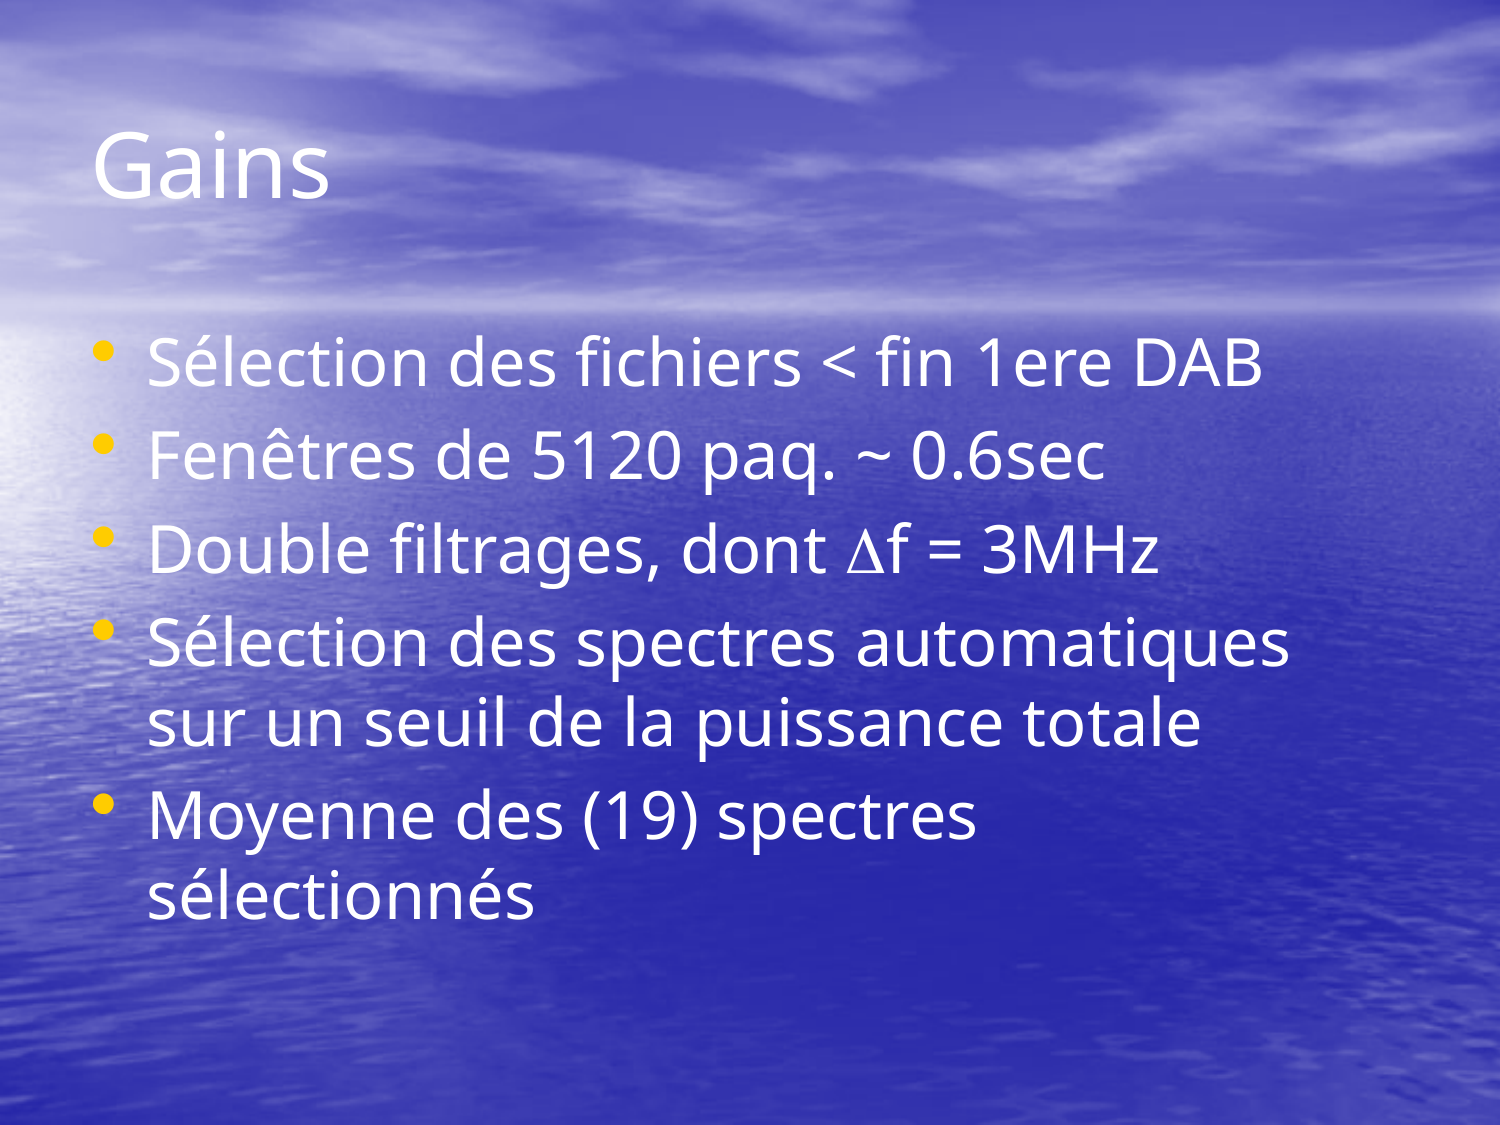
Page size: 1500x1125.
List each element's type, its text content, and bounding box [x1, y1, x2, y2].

list Sélection des fichiers < fin 1ere DAB Fenêtres de 5120 paq. ~ 0.6sec Double filtrages, dont Df = 3MHz Sélection des spectres automatiques sur un seuil de la puissance totale Moyenne des (19) spectres sélectionnés [74, 312, 1389, 988]
title Gains [74, 47, 1426, 276]
